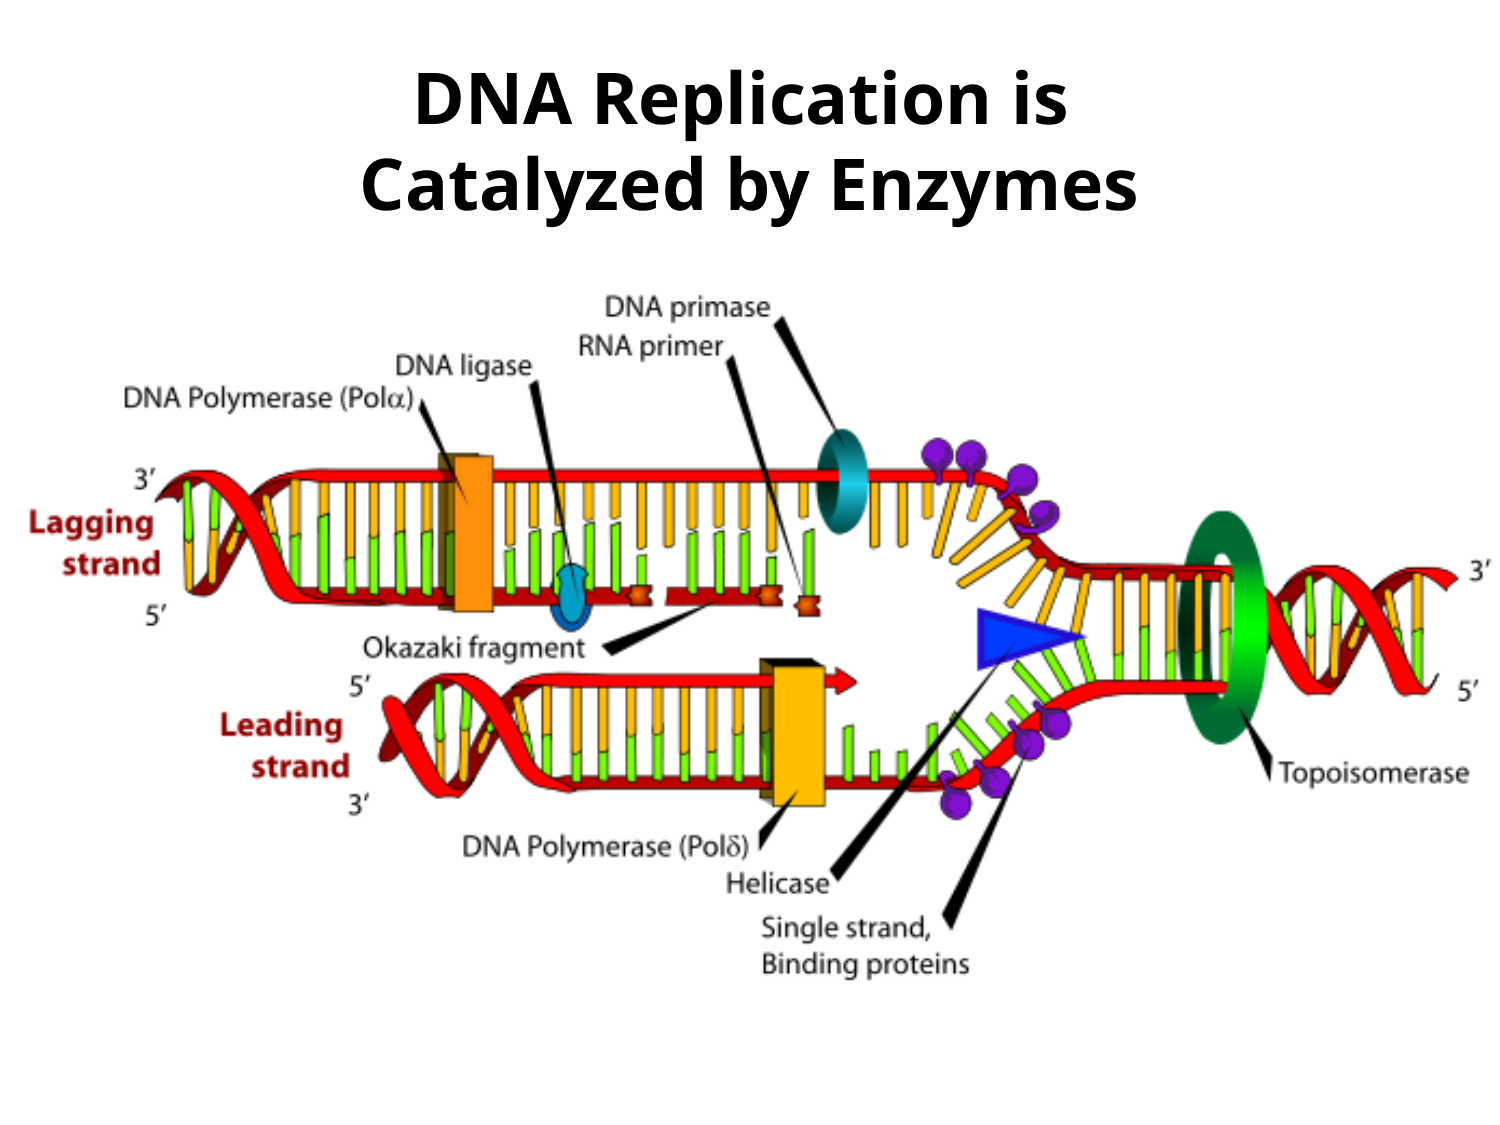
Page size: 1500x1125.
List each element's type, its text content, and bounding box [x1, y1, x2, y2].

picture [8, 274, 1500, 1001]
title DNA Replication is Catalyzed by Enzymes [74, 44, 1426, 233]
